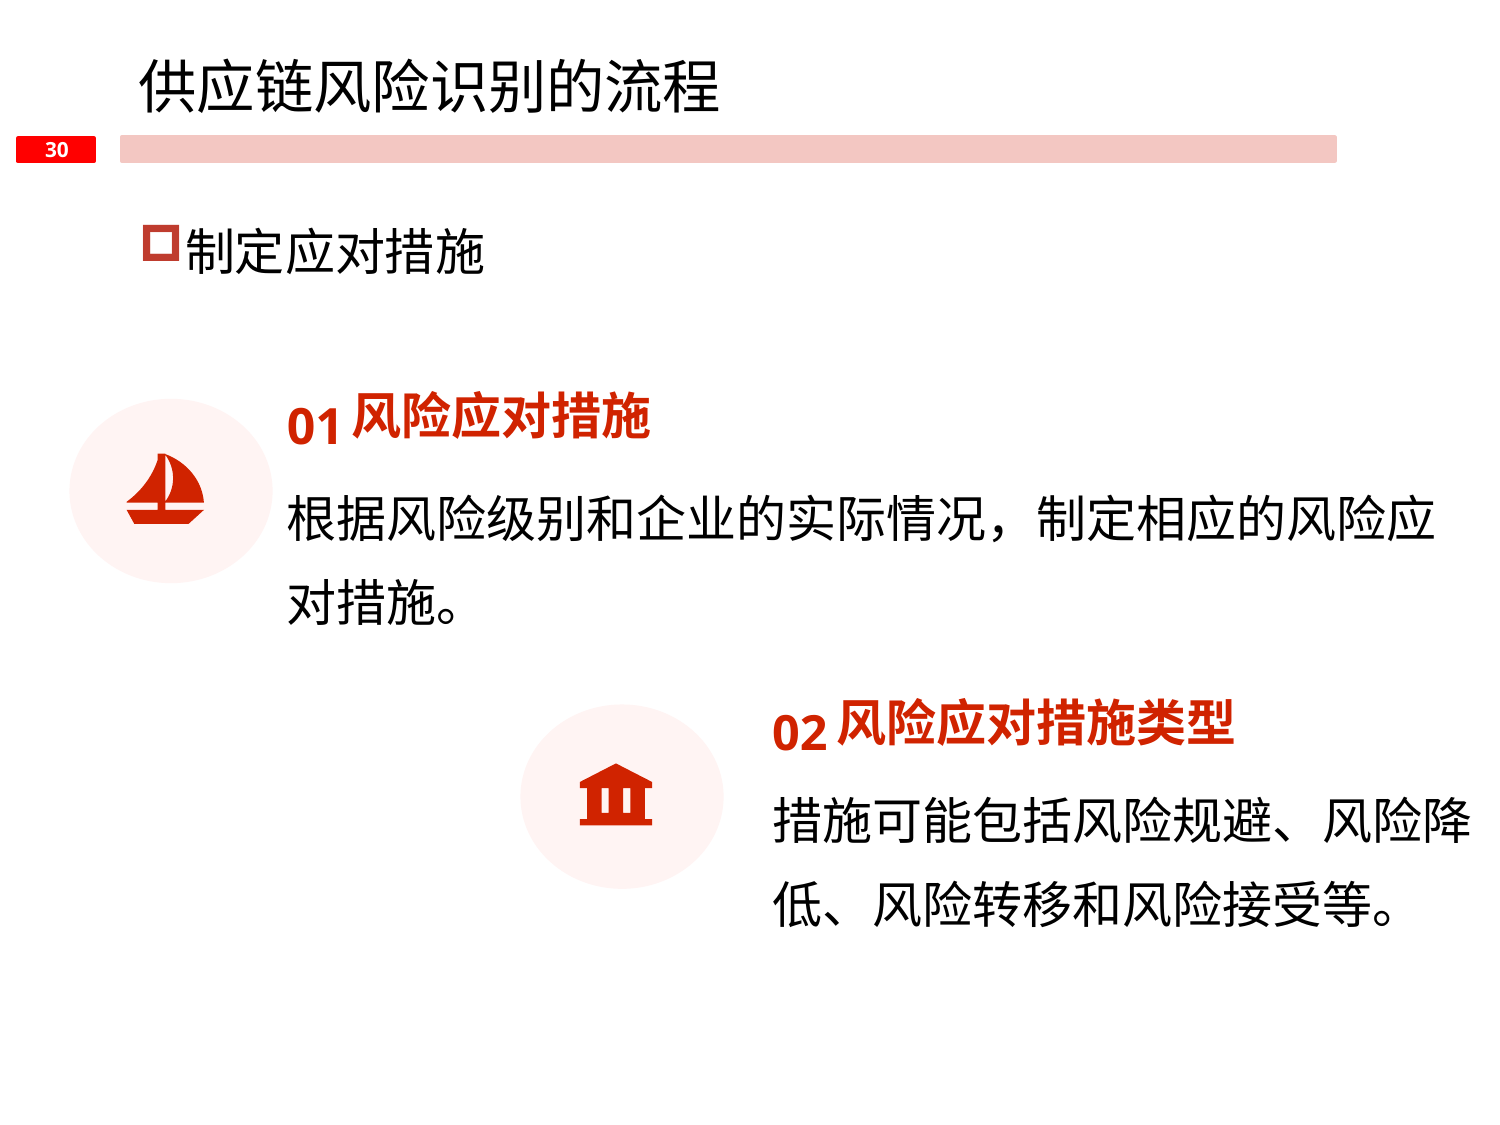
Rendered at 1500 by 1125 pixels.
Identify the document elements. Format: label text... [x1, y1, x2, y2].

text_box [520, 704, 724, 889]
text_box 根据风险级别和企业的实际情况，制定相应的风险应对措施。 [278, 459, 1483, 591]
text_box [17, 129, 97, 189]
text_box [69, 398, 273, 584]
text_box 供应链风险识别的流程 [123, 42, 958, 128]
text_box 风险应对措施 [367, 388, 749, 449]
text_box [58, 173, 1442, 286]
text_box [579, 763, 653, 826]
text_box 02 [763, 686, 855, 765]
text_box 制定应对措施 [123, 212, 1109, 307]
text_box 措施可能包括风险规避、风险降低、风险转移和风险接受等。 [763, 761, 1483, 893]
text_box 01 [278, 378, 367, 460]
text_box [126, 453, 205, 524]
text_box 风险应对措施类型 [855, 695, 1376, 756]
